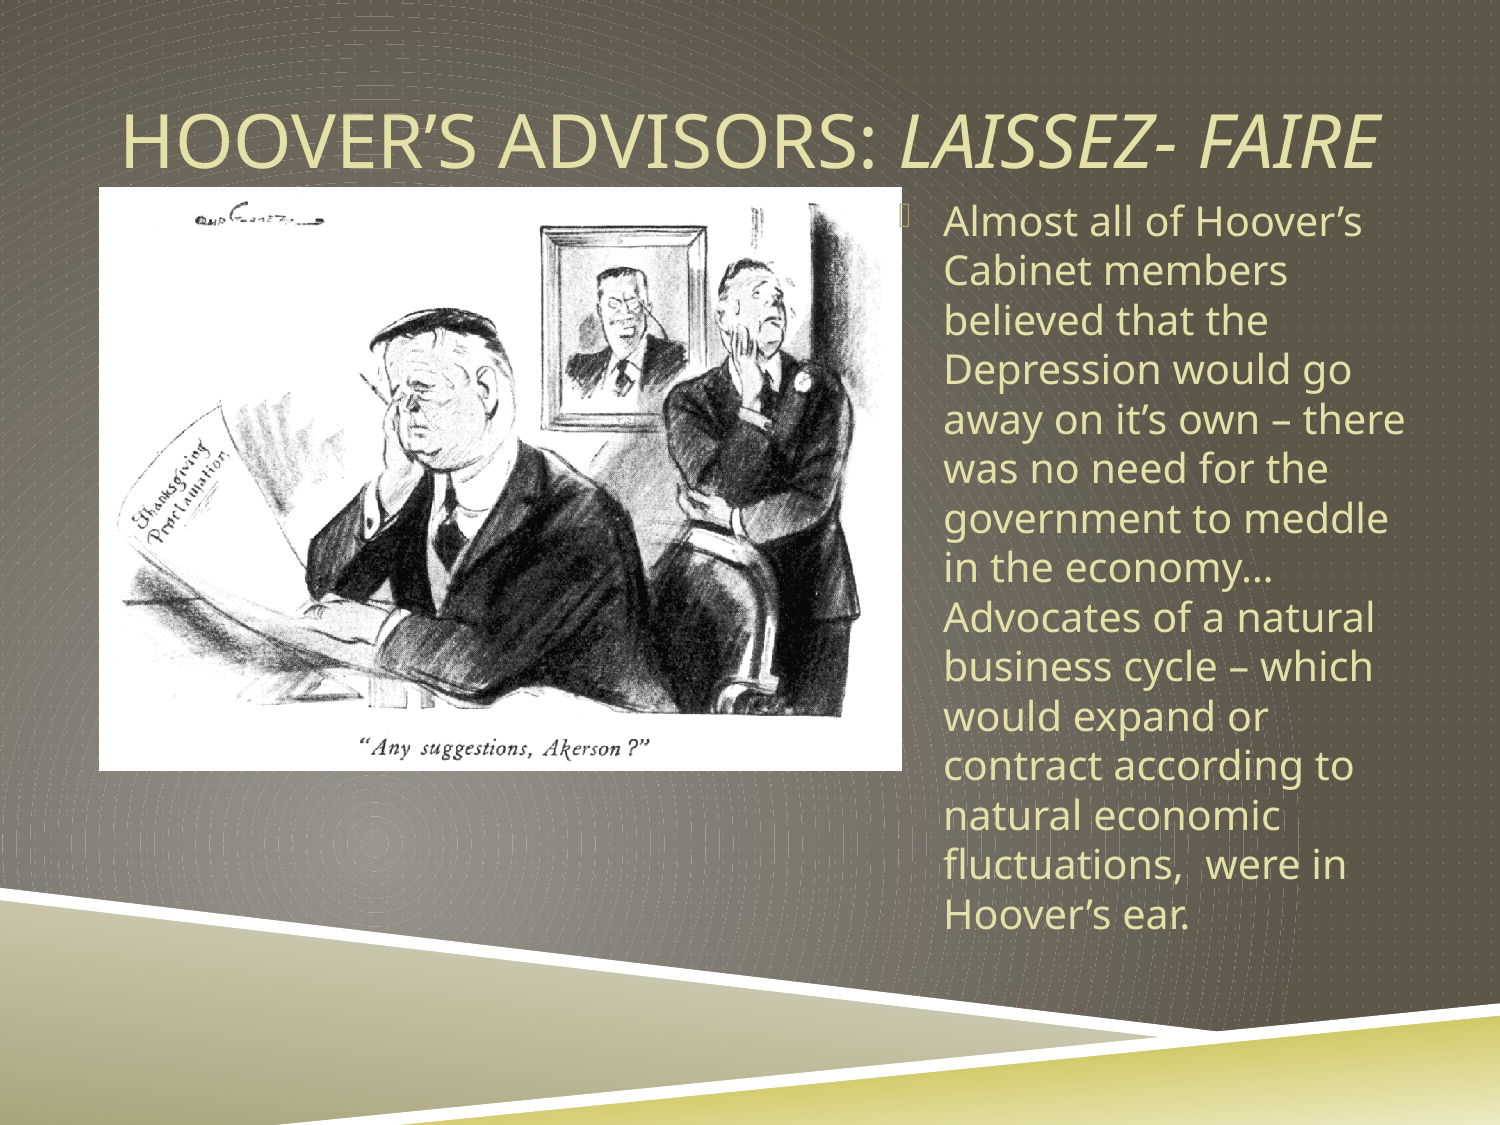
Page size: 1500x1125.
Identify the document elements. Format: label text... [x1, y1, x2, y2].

list Almost all of Hoover’s Cabinet members believed that the Depression would go away on it’s own – there was no need for the government to meddle in the economy…Advocates of a natural business cycle – which would expand or contract according to natural economic fluctuations, were in Hoover’s ear. [887, 187, 1413, 950]
title Hoover’s Advisors: Laissez- Faire [112, 45, 1388, 187]
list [99, 187, 902, 771]
